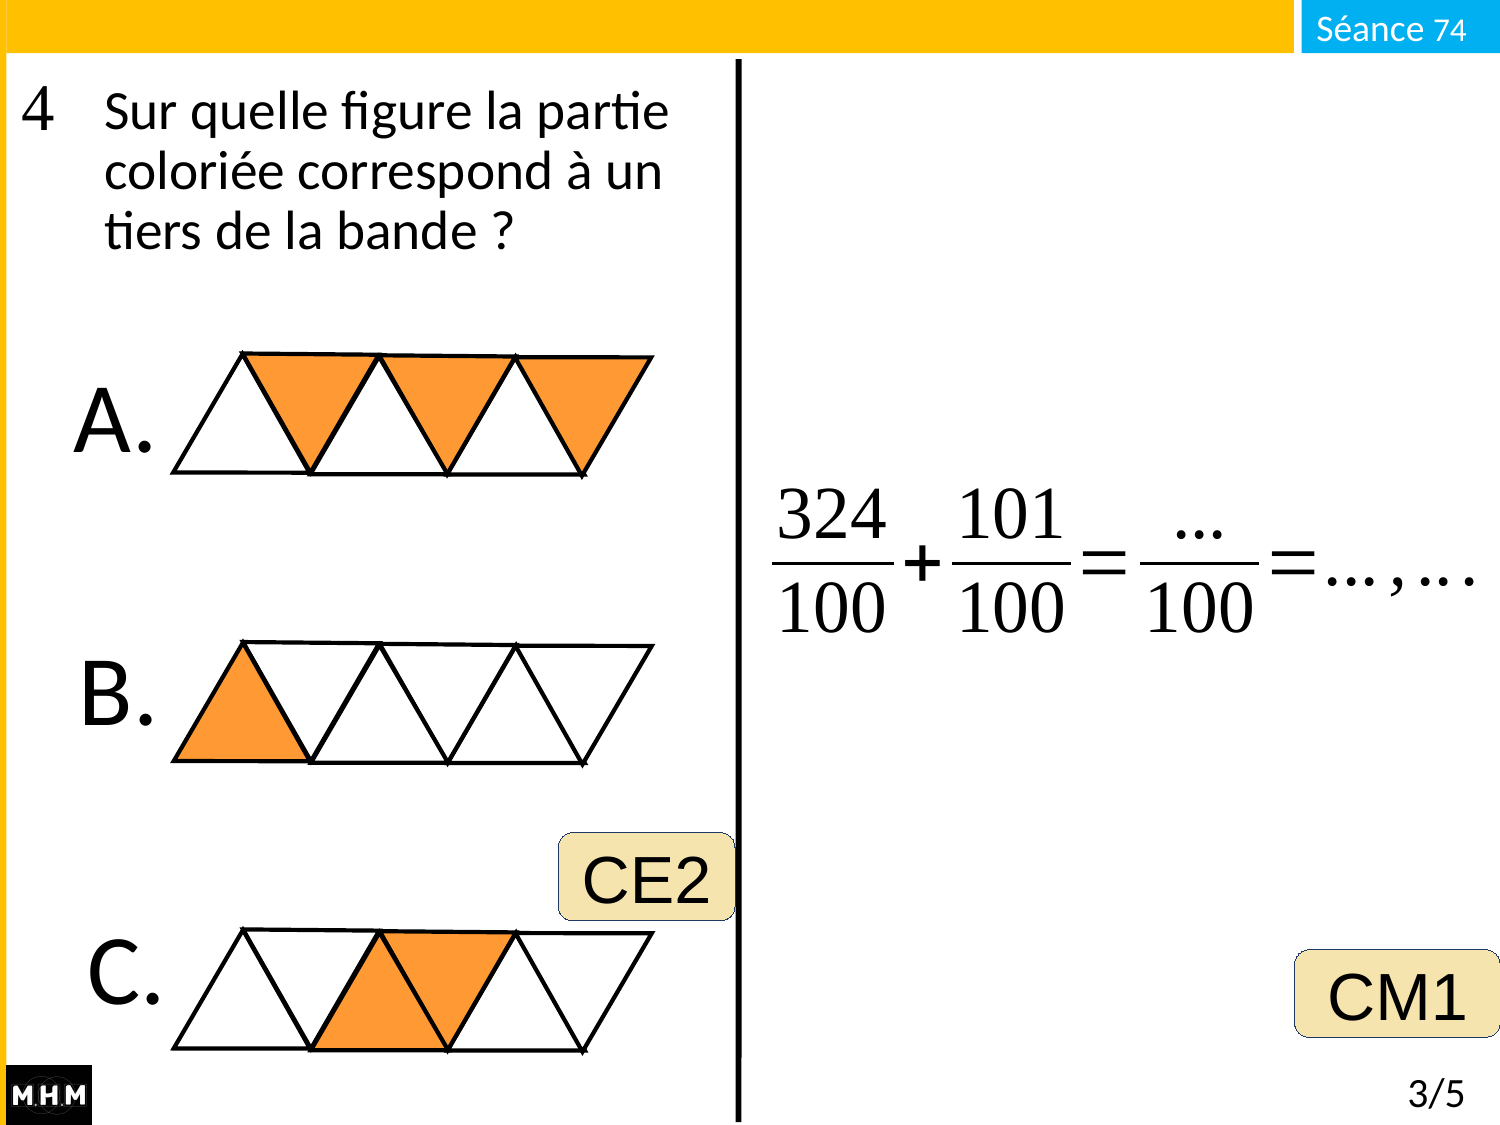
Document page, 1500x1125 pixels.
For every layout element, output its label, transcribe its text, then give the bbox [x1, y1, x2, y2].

text_box CE2 [558, 832, 736, 921]
title Sur quelle figure la partie coloriée correspond à un tiers de la bande ? [89, 74, 715, 270]
text_box B. [64, 618, 168, 753]
list 3/5 [1373, 1064, 1500, 1125]
text_box C. [72, 896, 168, 1032]
text_box A. [58, 345, 167, 481]
text_box CM1 [1294, 949, 1500, 1038]
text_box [172, 294, 652, 533]
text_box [173, 583, 652, 821]
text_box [173, 870, 652, 1109]
picture [6, 1065, 92, 1125]
